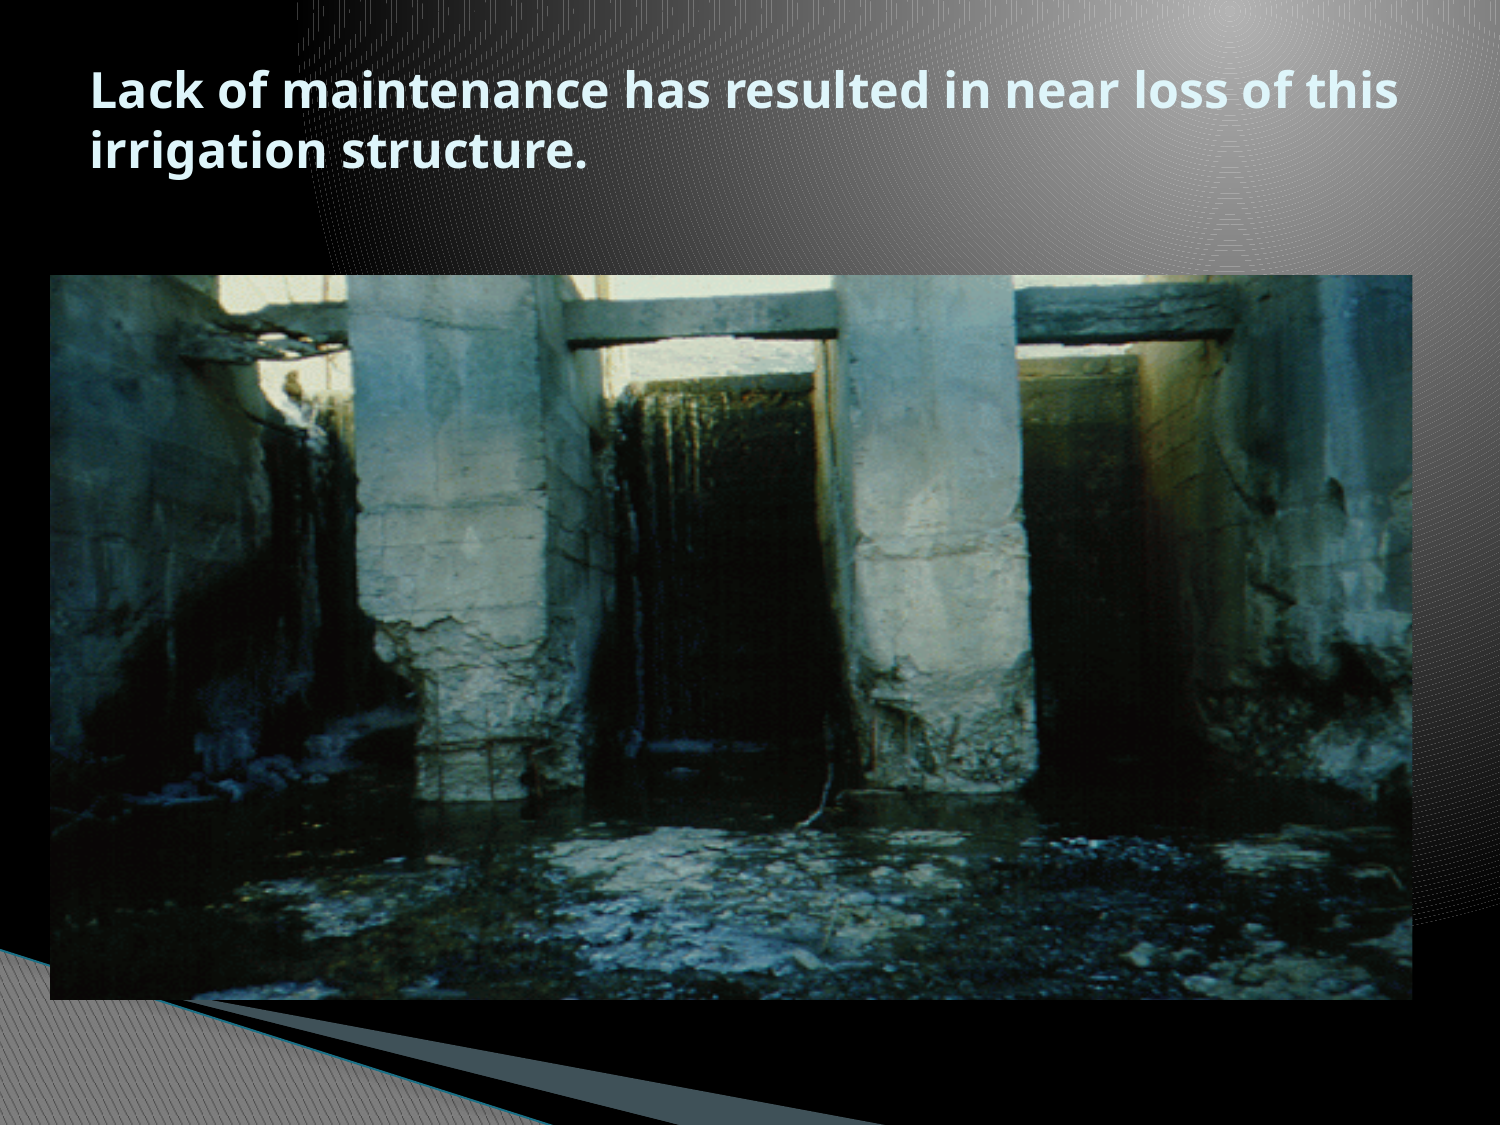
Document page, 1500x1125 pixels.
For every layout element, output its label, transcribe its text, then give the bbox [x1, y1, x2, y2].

title Lack of maintenance has resulted in near loss of this irrigation structure. [75, 45, 1425, 233]
picture [0, 274, 1413, 1125]
